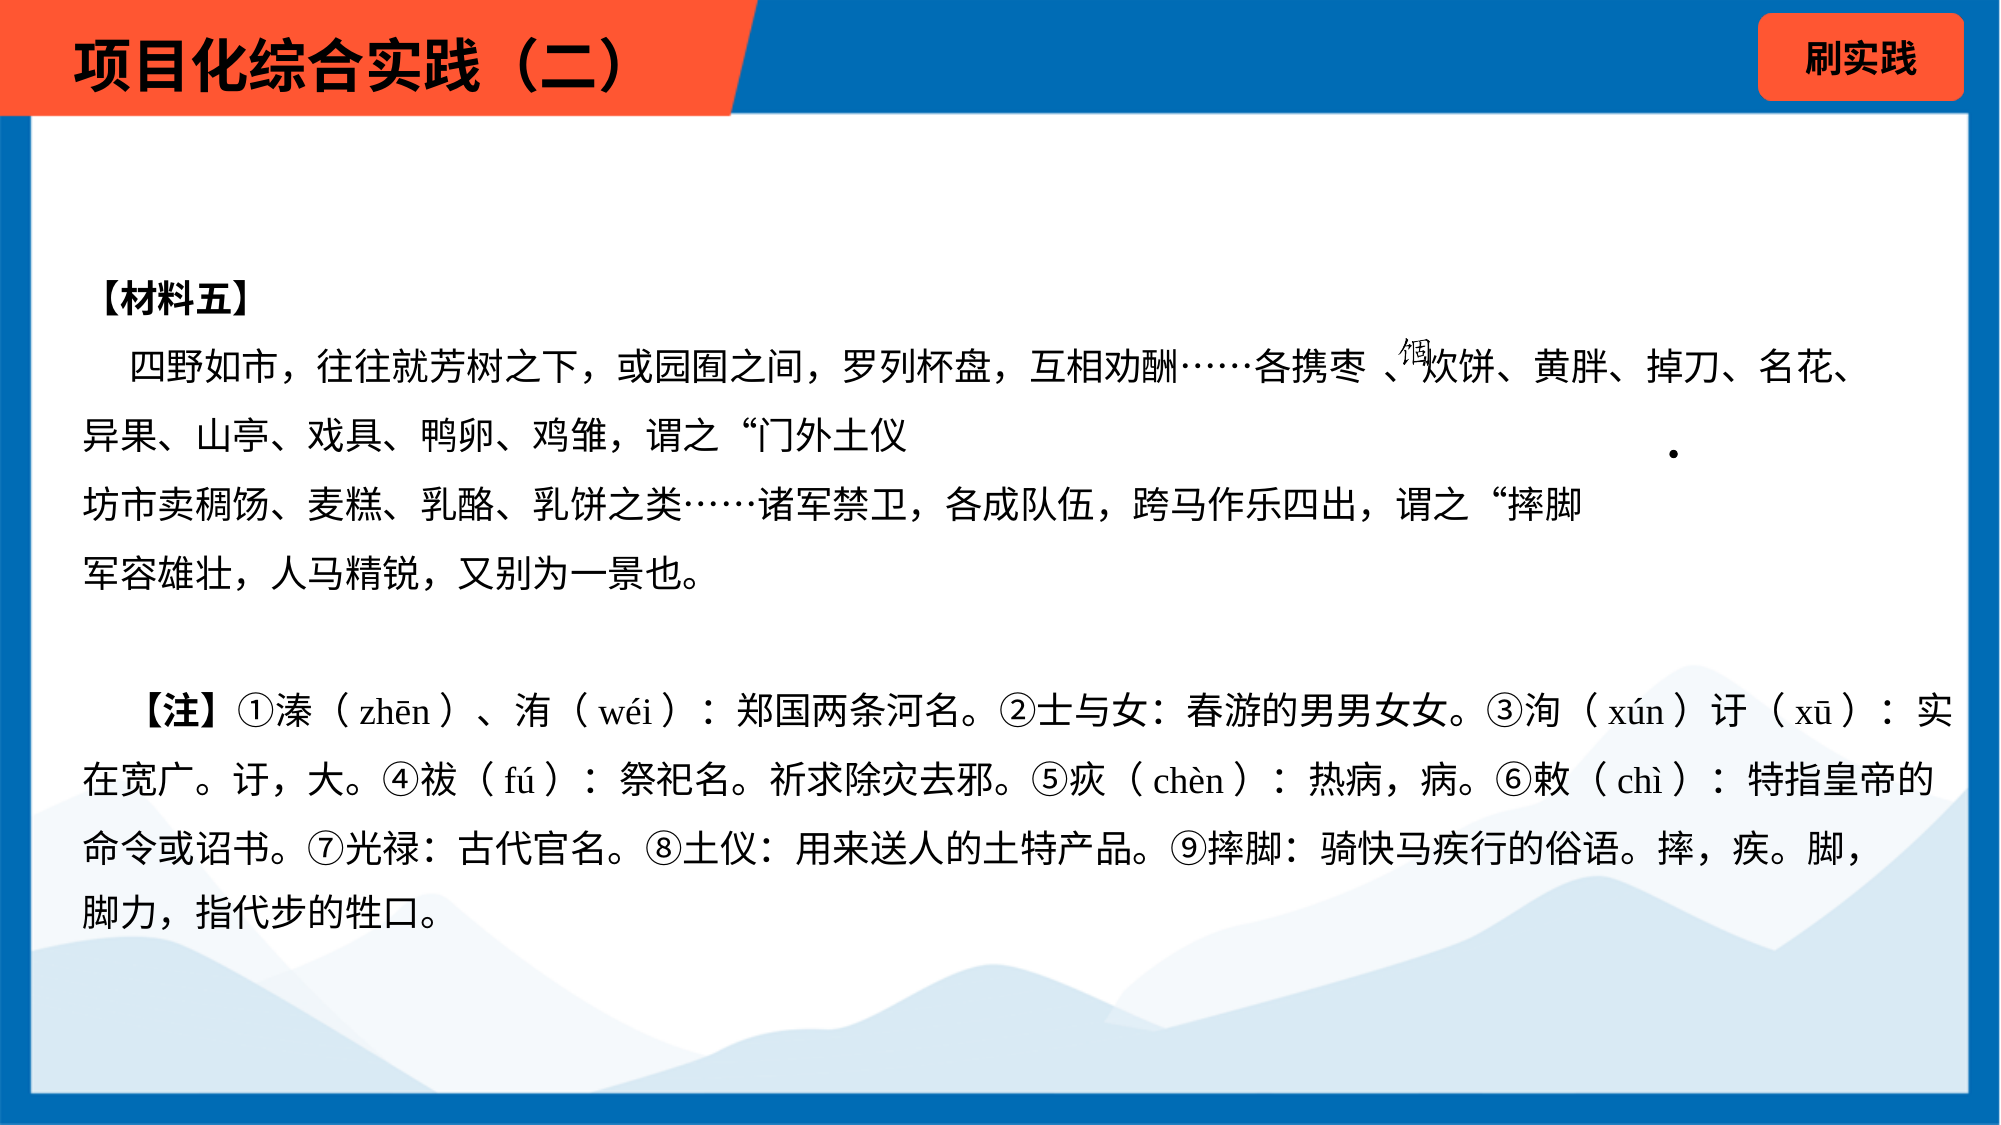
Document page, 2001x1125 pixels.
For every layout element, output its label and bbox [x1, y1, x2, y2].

text_box [1669, 449, 1678, 459]
picture [0, 0, 2000, 1125]
